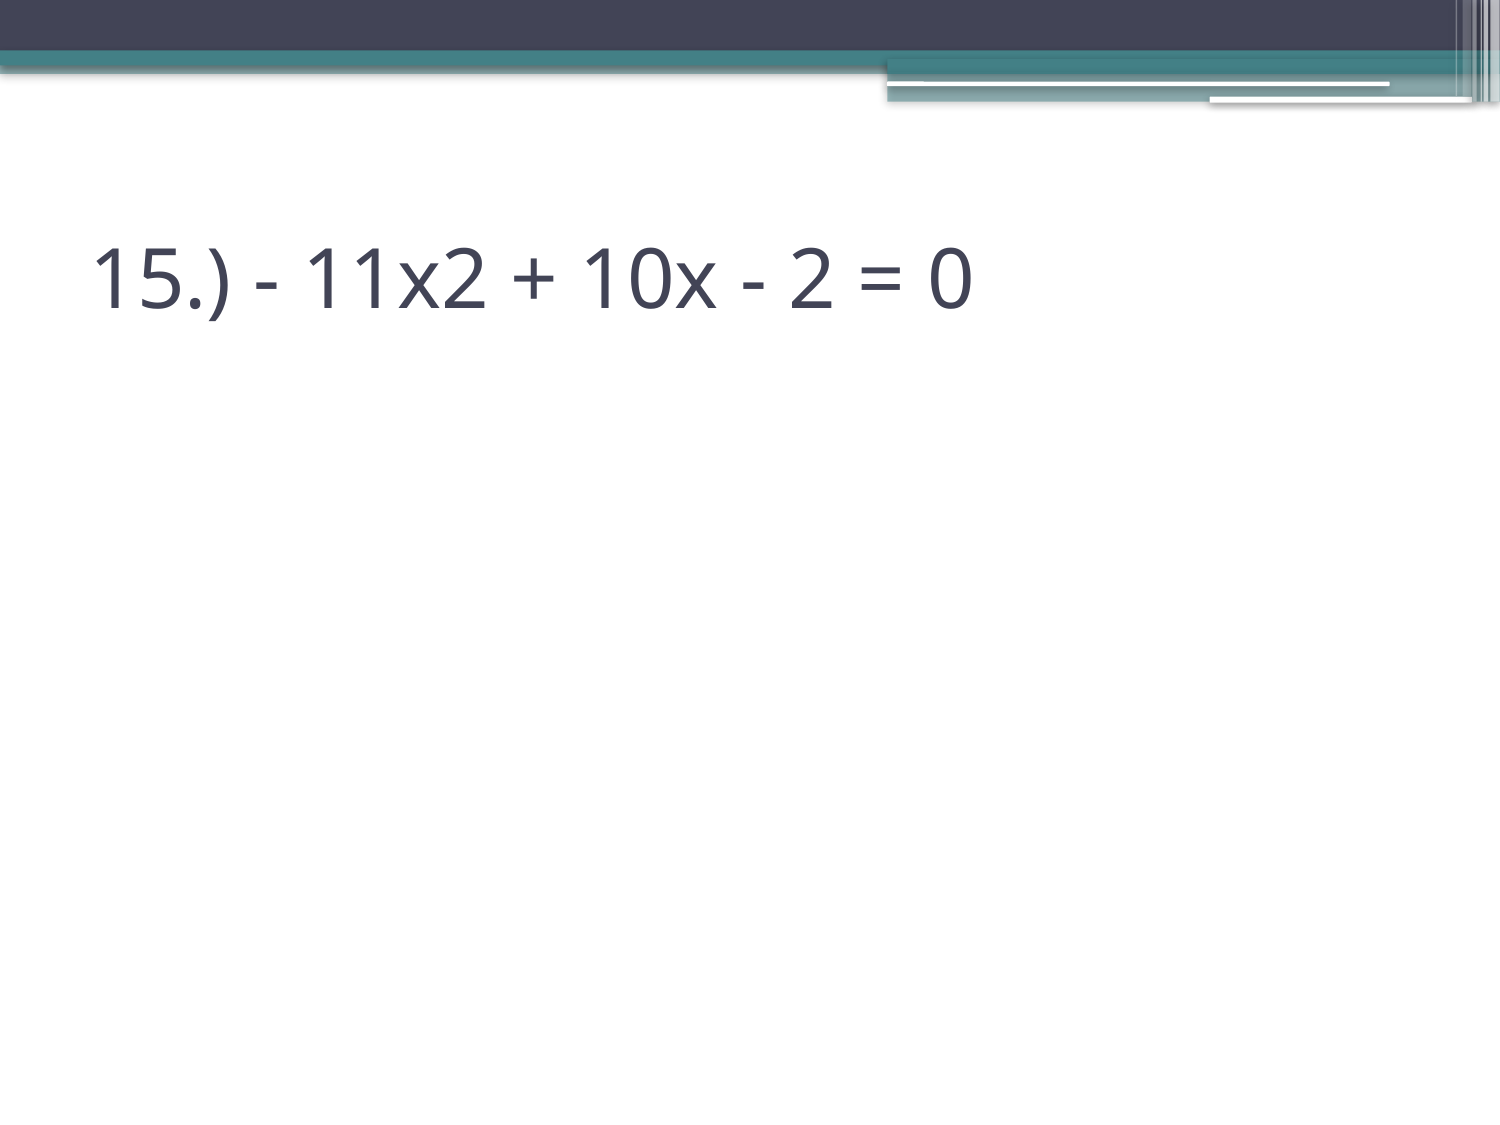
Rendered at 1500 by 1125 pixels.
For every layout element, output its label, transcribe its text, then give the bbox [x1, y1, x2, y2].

title 15.) - 11x2 + 10x - 2 = 0 [75, 187, 1425, 363]
